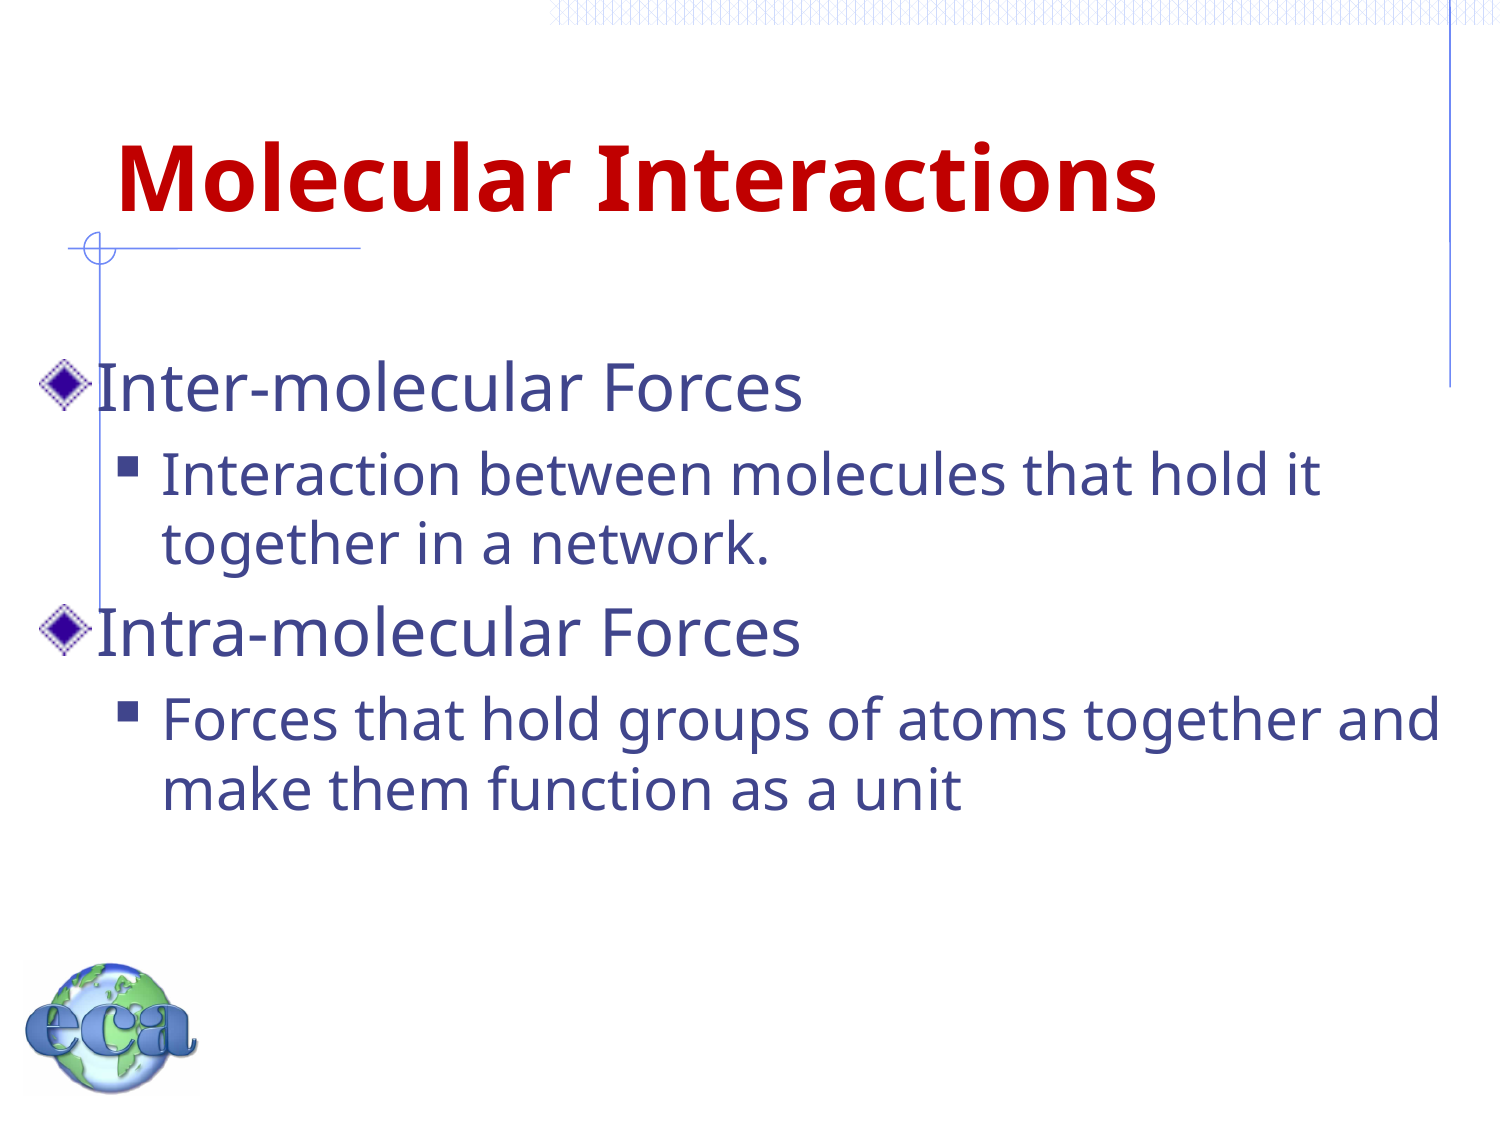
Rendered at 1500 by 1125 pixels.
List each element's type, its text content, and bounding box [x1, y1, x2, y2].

picture [39, 604, 92, 656]
list Inter-molecular Forces Interaction between molecules that hold it together in a network. Intra-molecular Forces Forces that hold groups of atoms together and make them function as a unit [24, 337, 1476, 1013]
picture [23, 960, 200, 1096]
picture [39, 359, 92, 411]
title Molecular Interactions [99, 49, 1376, 238]
